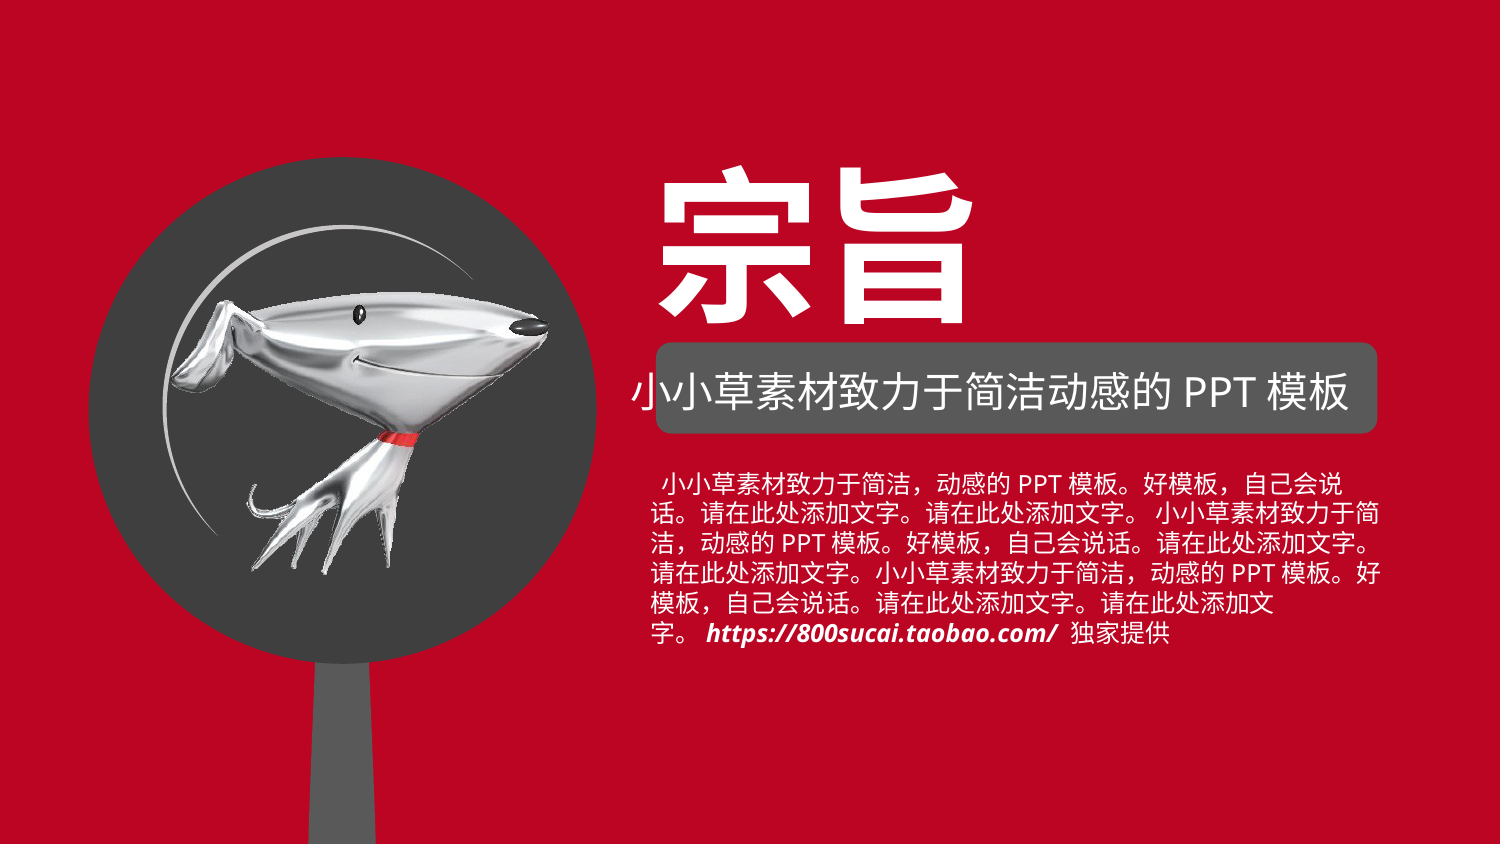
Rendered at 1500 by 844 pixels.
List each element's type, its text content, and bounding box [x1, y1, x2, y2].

text_box [308, 671, 376, 844]
text_box 小小草素材致力于简洁，动感的PPT模板。好模板，自己会说话。请在此处添加文字。请在此处添加文字。 小小草素材致力于简洁，动感的PPT模板。好模板，自己会说话。请在此处添加文字。请在此处添加文字。小小草素材致力于简洁，动感的PPT模板。好模板，自己会说话。请在此处添加文字。请在此处添加文字。https://800sucai.taobao.com/ 独家提供 [639, 462, 1395, 654]
text_box 小小草素材致力于简洁动感的PPT模板 [618, 360, 1362, 422]
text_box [88, 156, 597, 664]
picture [170, 292, 549, 575]
text_box [655, 342, 1378, 434]
text_box 宗旨 [641, 137, 1057, 349]
